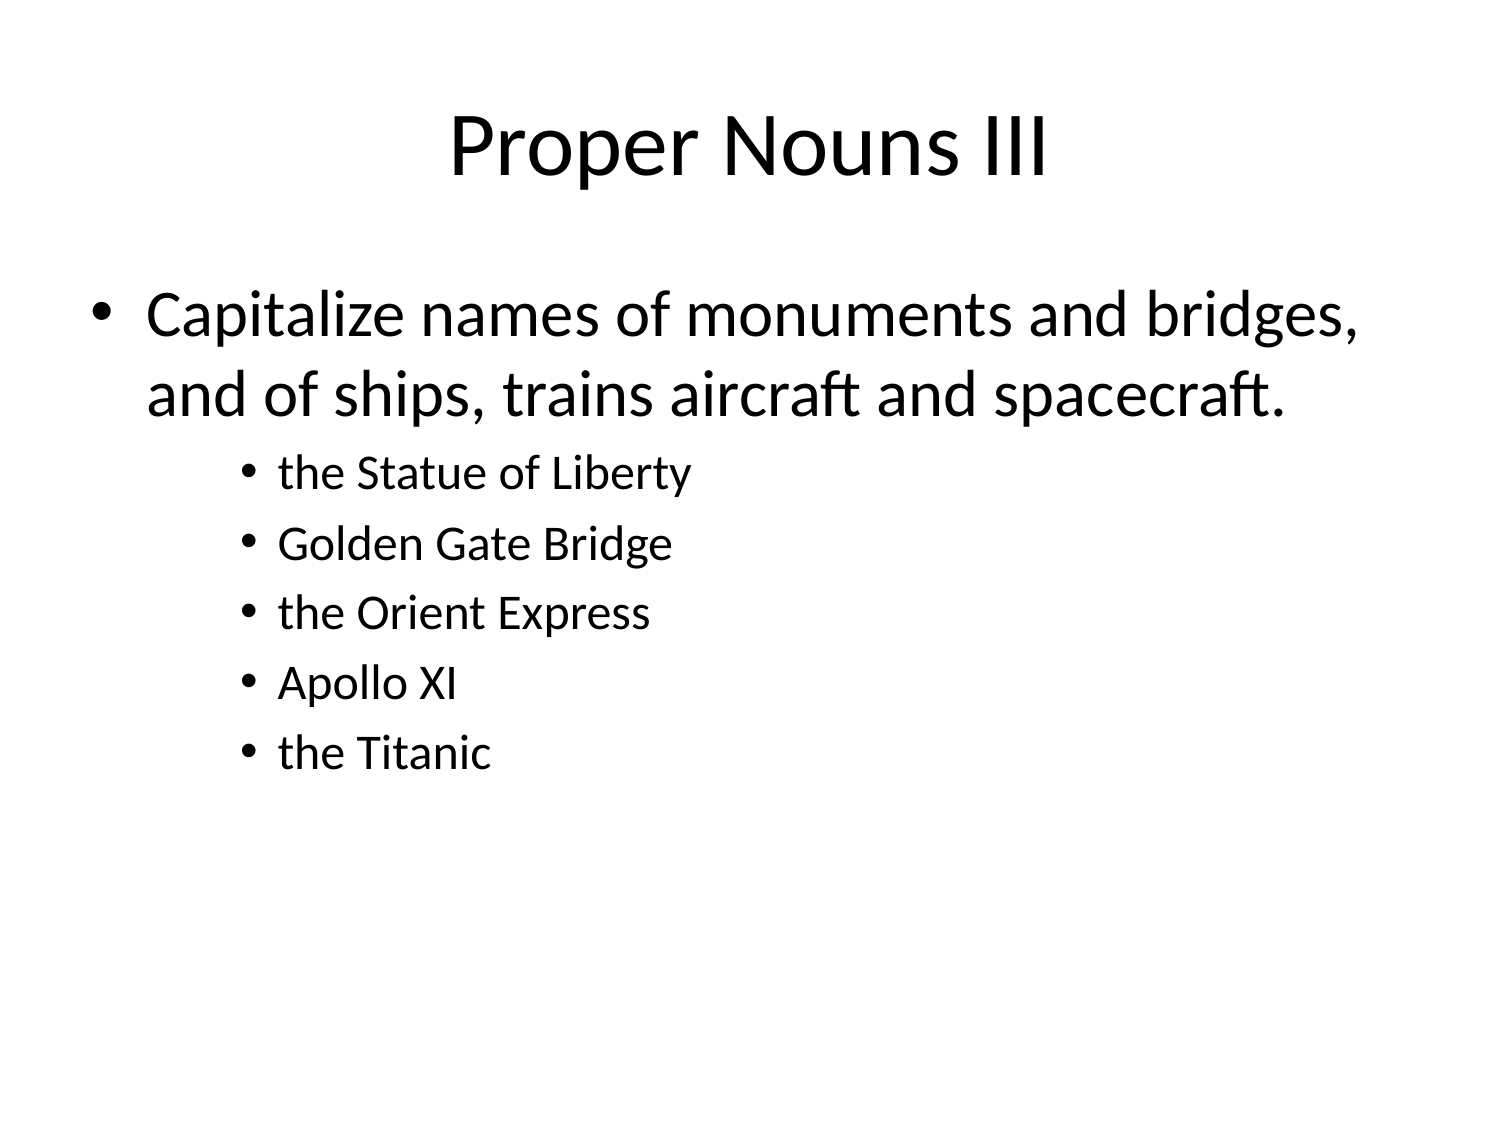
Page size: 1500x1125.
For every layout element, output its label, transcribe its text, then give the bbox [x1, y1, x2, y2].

list Capitalize names of monuments and bridges, and of ships, trains aircraft and spacecraft. the Statue of Liberty Golden Gate Bridge the Orient Express Apollo XI the Titanic [75, 262, 1425, 1005]
title Proper Nouns III [75, 45, 1425, 233]
